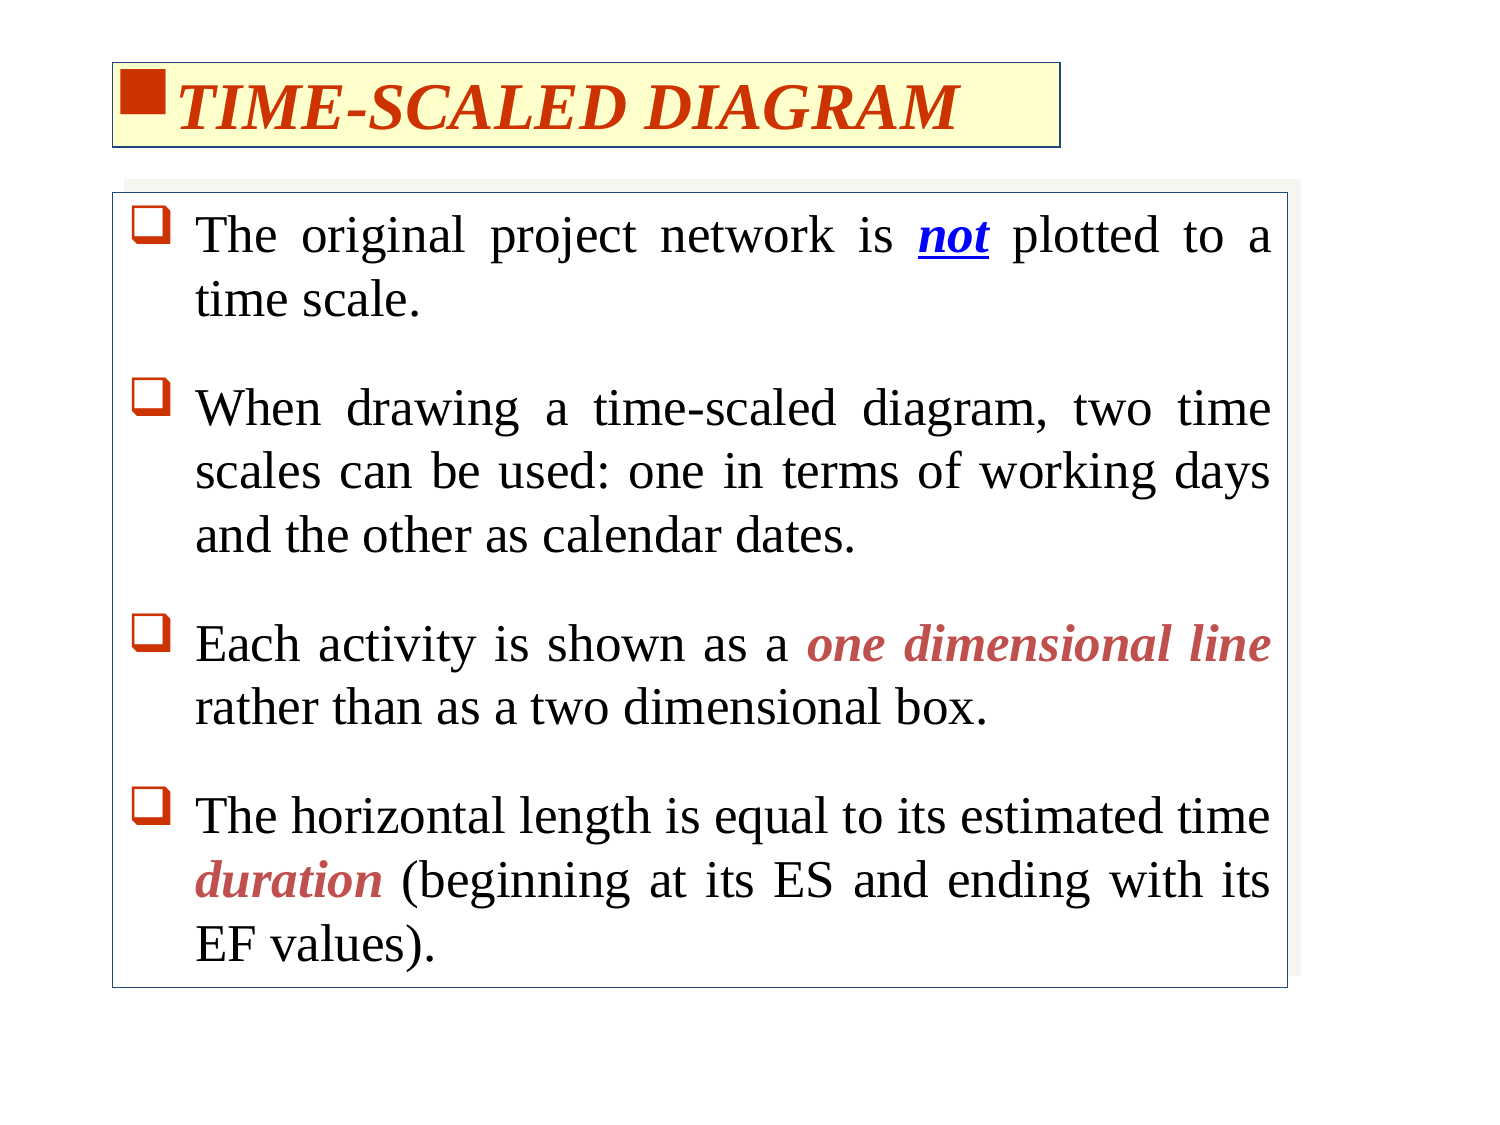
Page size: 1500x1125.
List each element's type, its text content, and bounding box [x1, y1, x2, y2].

text_box TIME-SCALED DIAGRAM [112, 62, 1061, 148]
list The original project network is not plotted to a time scale. When drawing a time-scaled diagram, two time scales can be used: one in terms of working days and the other as calendar dates. Each activity is shown as a one dimensional line rather than as a two dimensional box. The horizontal length is equal to its estimated time duration (beginning at its ES and ending with its EF values). [112, 192, 1288, 988]
